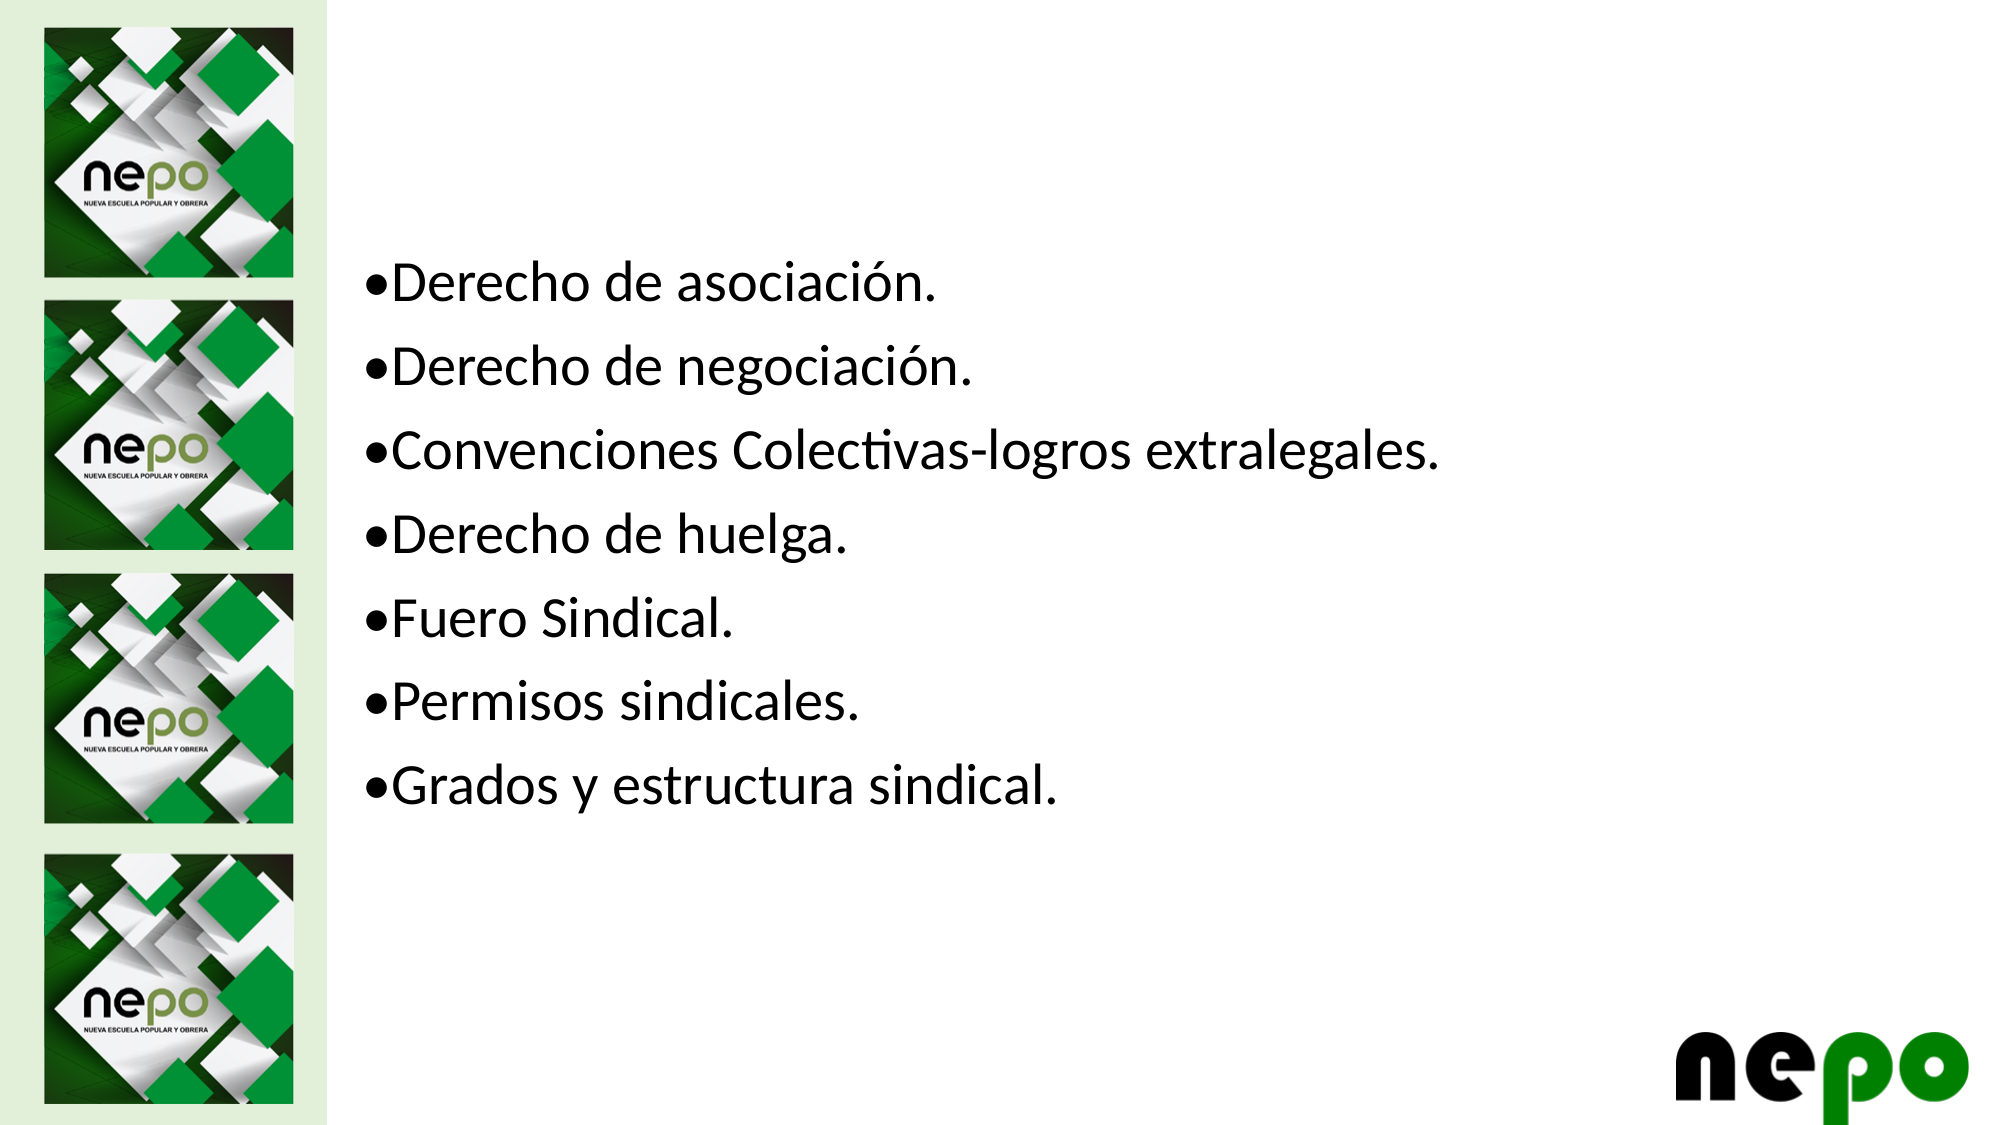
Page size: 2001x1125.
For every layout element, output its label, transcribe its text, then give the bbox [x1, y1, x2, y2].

picture [1676, 1032, 1969, 1125]
list •Derecho de asociación. •Derecho de negociación. •Convenciones Colectivas-logros extralegales. •Derecho de huelga. •Fuero Sindical. •Permisos sindicales. •Grados y estructura sindical. [347, 160, 1964, 1014]
picture [0, 0, 327, 1125]
